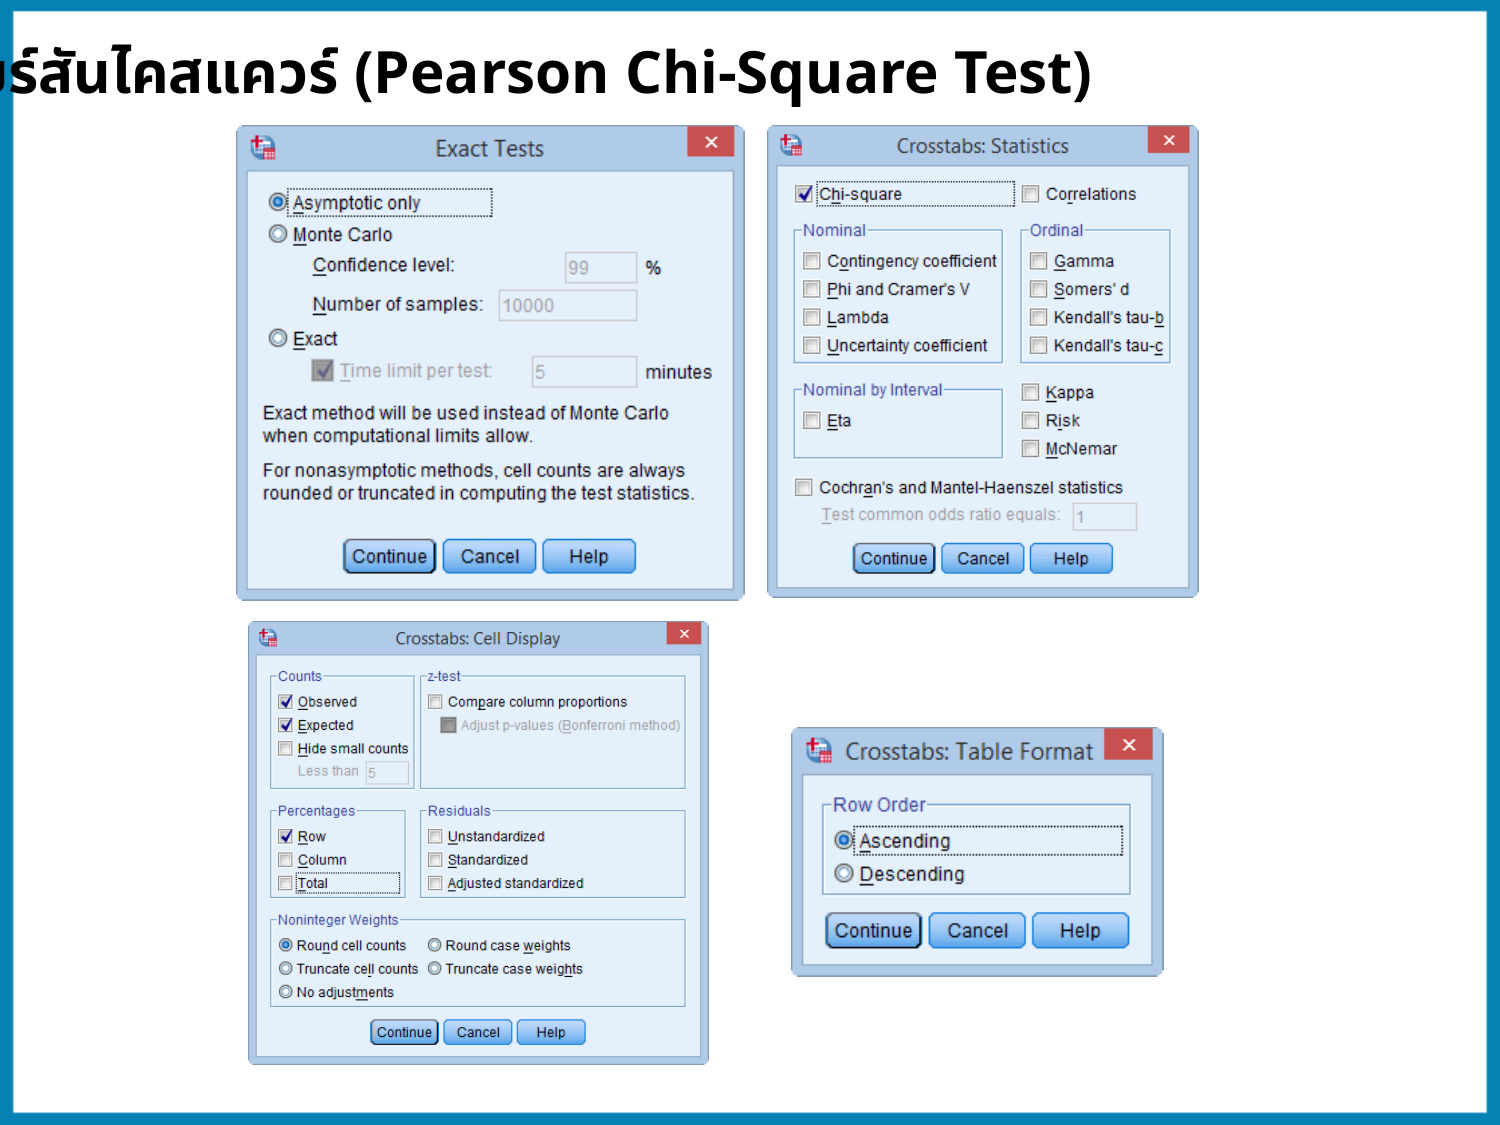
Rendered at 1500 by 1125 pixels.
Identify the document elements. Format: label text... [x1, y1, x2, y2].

text_box สถิติเพียร์สันไคสแควร์ (Pearson Chi-Square Test) [0, 27, 1108, 113]
picture [13, 11, 1487, 1113]
